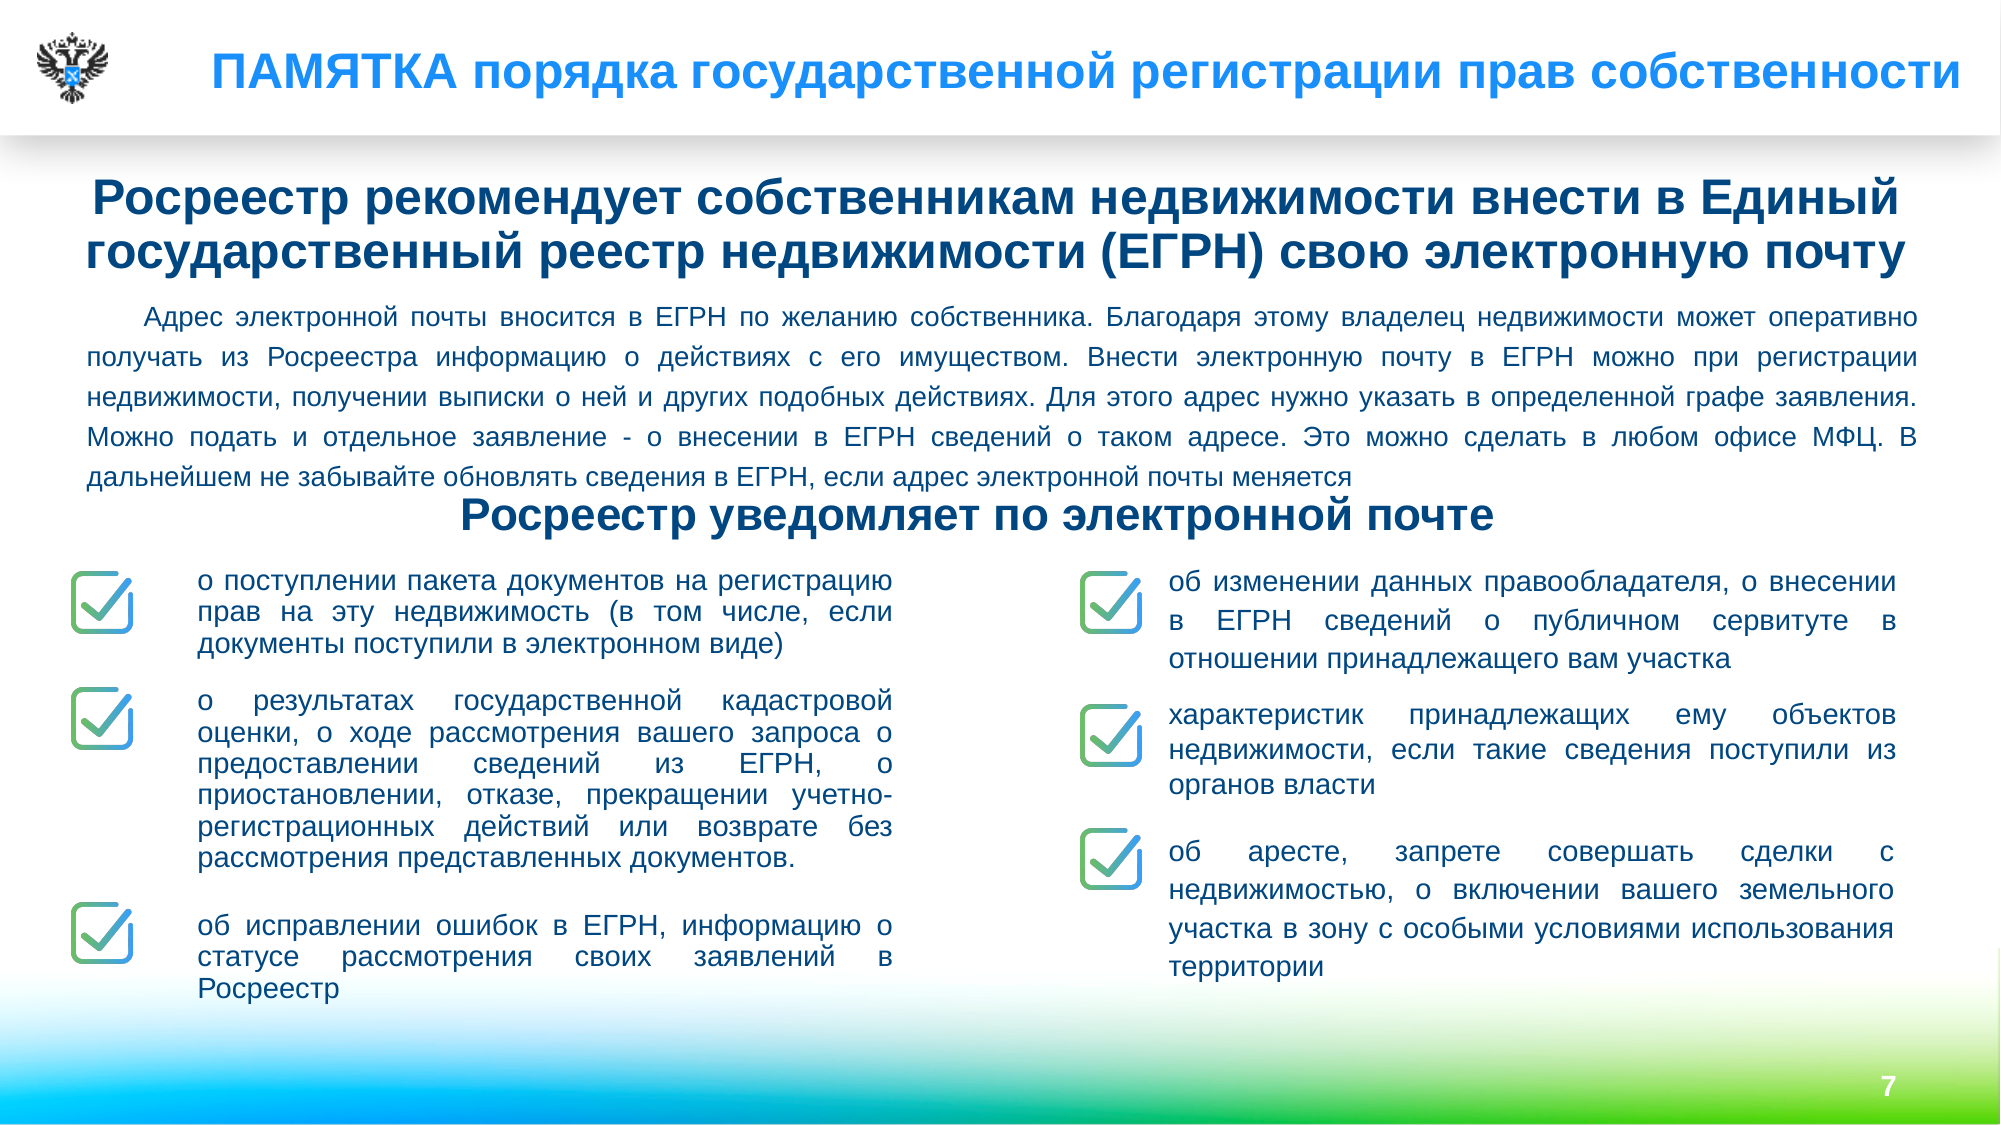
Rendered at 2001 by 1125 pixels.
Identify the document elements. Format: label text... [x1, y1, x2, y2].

text_box [182, 0, 2000, 132]
picture [1080, 828, 1142, 890]
text_box об исправлении ошибок в ЕГРН, информацию о статусе рассмотрения своих заявлений в Росреестр [182, 902, 909, 1015]
text_box Росреестр уведомляет по электронной почте [430, 476, 1526, 547]
picture [1080, 571, 1142, 634]
list Адрес электронной почты вносится в ЕГРН по желанию собственника. Благодаря этому владелец недвижимости может оперативно получать из Росреестра информацию о действиях с его имуществом. Внести электронную почту в ЕГРН можно при регистрации недвижимости, получении выписки о ней и других подобных действиях. Для этого адрес нужно указать в определенной графе заявления. Можно подать и отдельное заявление - о внесении в ЕГРН сведений о таком адресе. Это можно сделать в любом офисе МФЦ. В дальнейшем не забывайте обновлять сведения в ЕГРН, если адрес электронной почты меняется [71, 285, 1936, 503]
picture [0, 902, 2000, 1125]
text_box характеристик принадлежащих ему объектов недвижимости, если такие сведения поступили из органов власти [1153, 687, 1912, 810]
picture [71, 571, 133, 634]
text_box о результатах государственной кадастровой оценки, о ходе рассмотрения вашего запроса о предоставлении сведений из ЕГРН, о приостановлении, отказе, прекращении учетно-регистрационных действий или возврате без рассмотрения представленных документов. [182, 678, 909, 883]
title Росреестр рекомендует собственникам недвижимости внести в Единый государственный реестр недвижимости (ЕГРН) свою электронную почту [18, 147, 1975, 303]
text_box ПАМЯТКА порядка государственной регистрации прав собственности [182, 5, 1993, 139]
text_box о поступлении пакета документов на регистрацию прав на эту недвижимость (в том числе, если документы поступили в электронном виде) [182, 558, 909, 666]
slide_number 7 [1311, 1045, 1912, 1125]
picture [71, 687, 133, 750]
text_box об изменении данных правообладателя, о внесении в ЕГРН сведений о публичном сервитуте в отношении принадлежащего вам участка [1153, 551, 1912, 677]
picture [1080, 704, 1142, 767]
picture [37, 32, 108, 104]
text_box об аресте, запрете совершать сделки с недвижимостью, о включении вашего земельного участка в зону с особыми условиями использования территории [1153, 821, 1910, 984]
